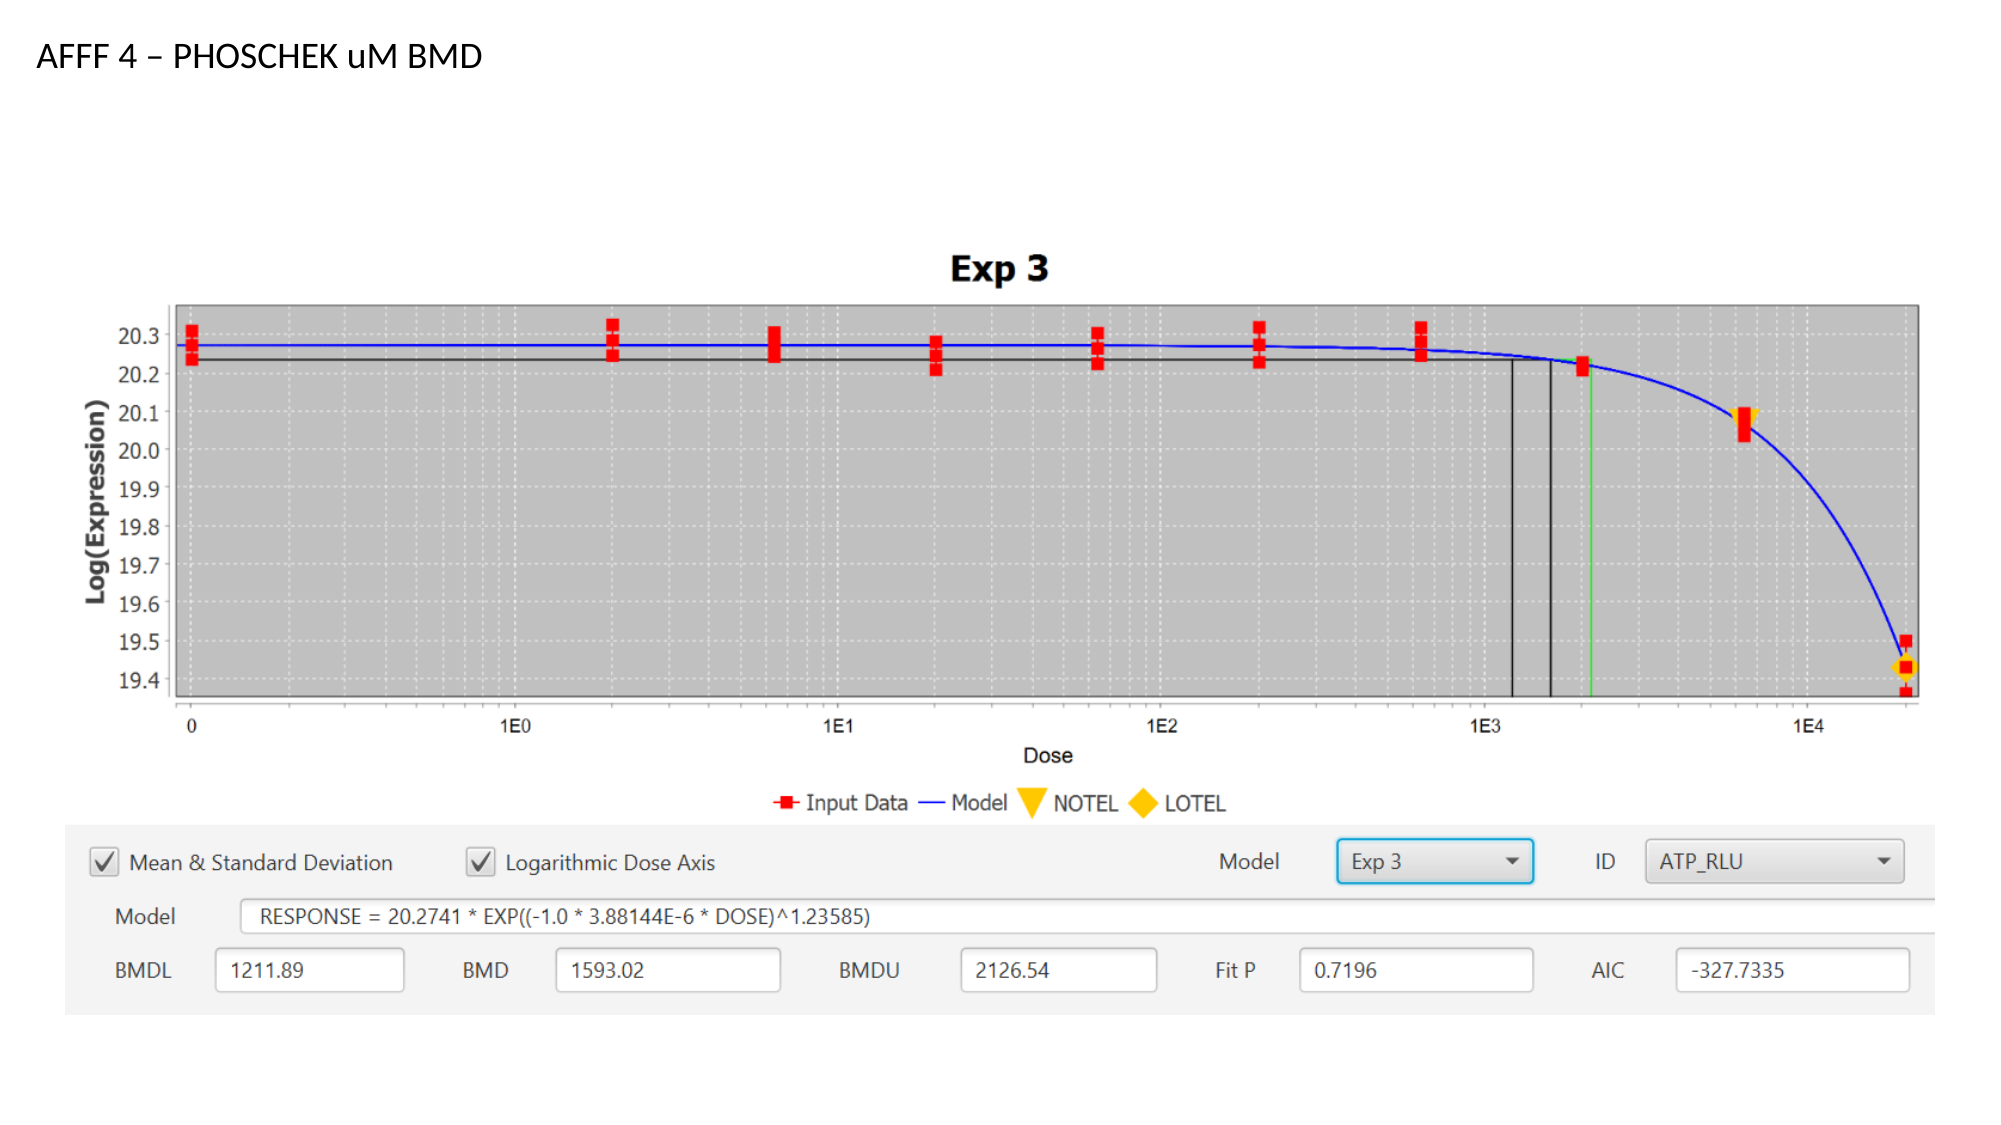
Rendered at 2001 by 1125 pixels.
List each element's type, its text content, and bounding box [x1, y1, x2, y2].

text_box AFFF 4 – PHOSCHEK uM BMD [21, 23, 1444, 83]
picture [64, 246, 1935, 1015]
